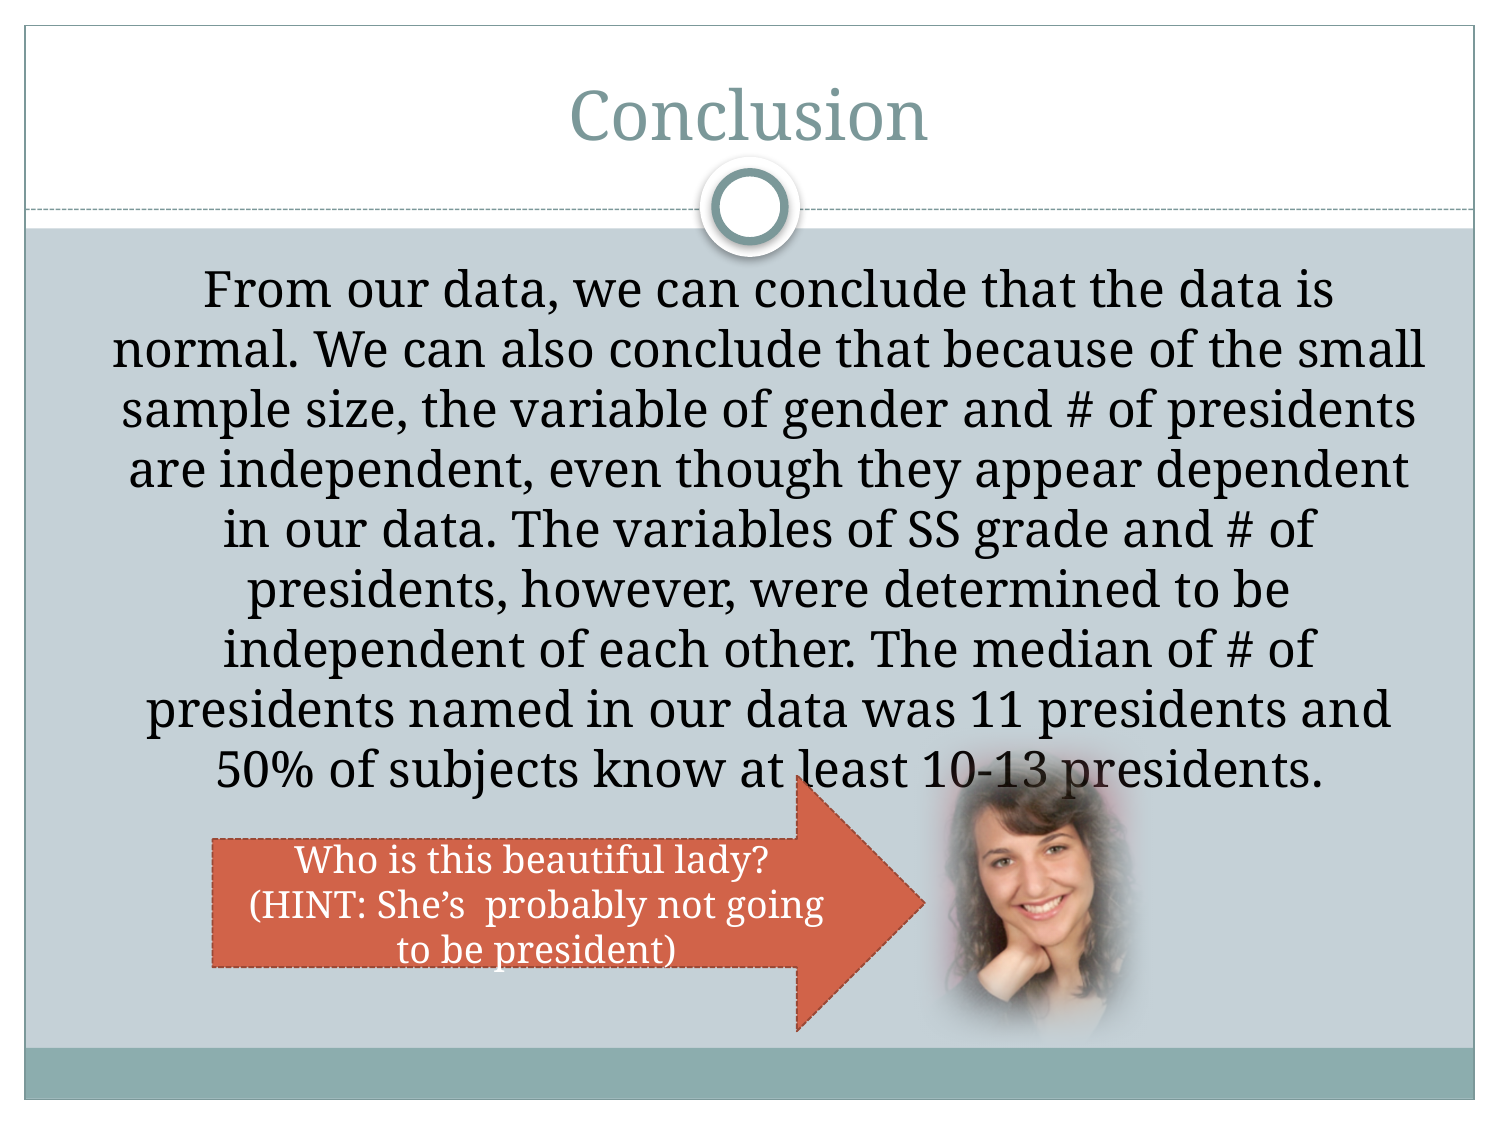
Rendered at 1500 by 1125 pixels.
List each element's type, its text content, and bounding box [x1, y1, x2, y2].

list From our data, we can conclude that the data is normal. We can also conclude that because of the small sample size, the variable of gender and # of presidents are independent, even though they appear dependent in our data. The variables of SS grade and # of presidents, however, were determined to be independent of each other. The median of # of presidents named in our data was 11 presidents and 50% of subjects know at least 10-13 presidents. [49, 250, 1445, 663]
text_box Who is this beautiful lady? (HINT: She’s probably not going to be president) [211, 774, 905, 1033]
title Conclusion [49, 37, 1450, 162]
picture [912, 724, 1155, 1051]
